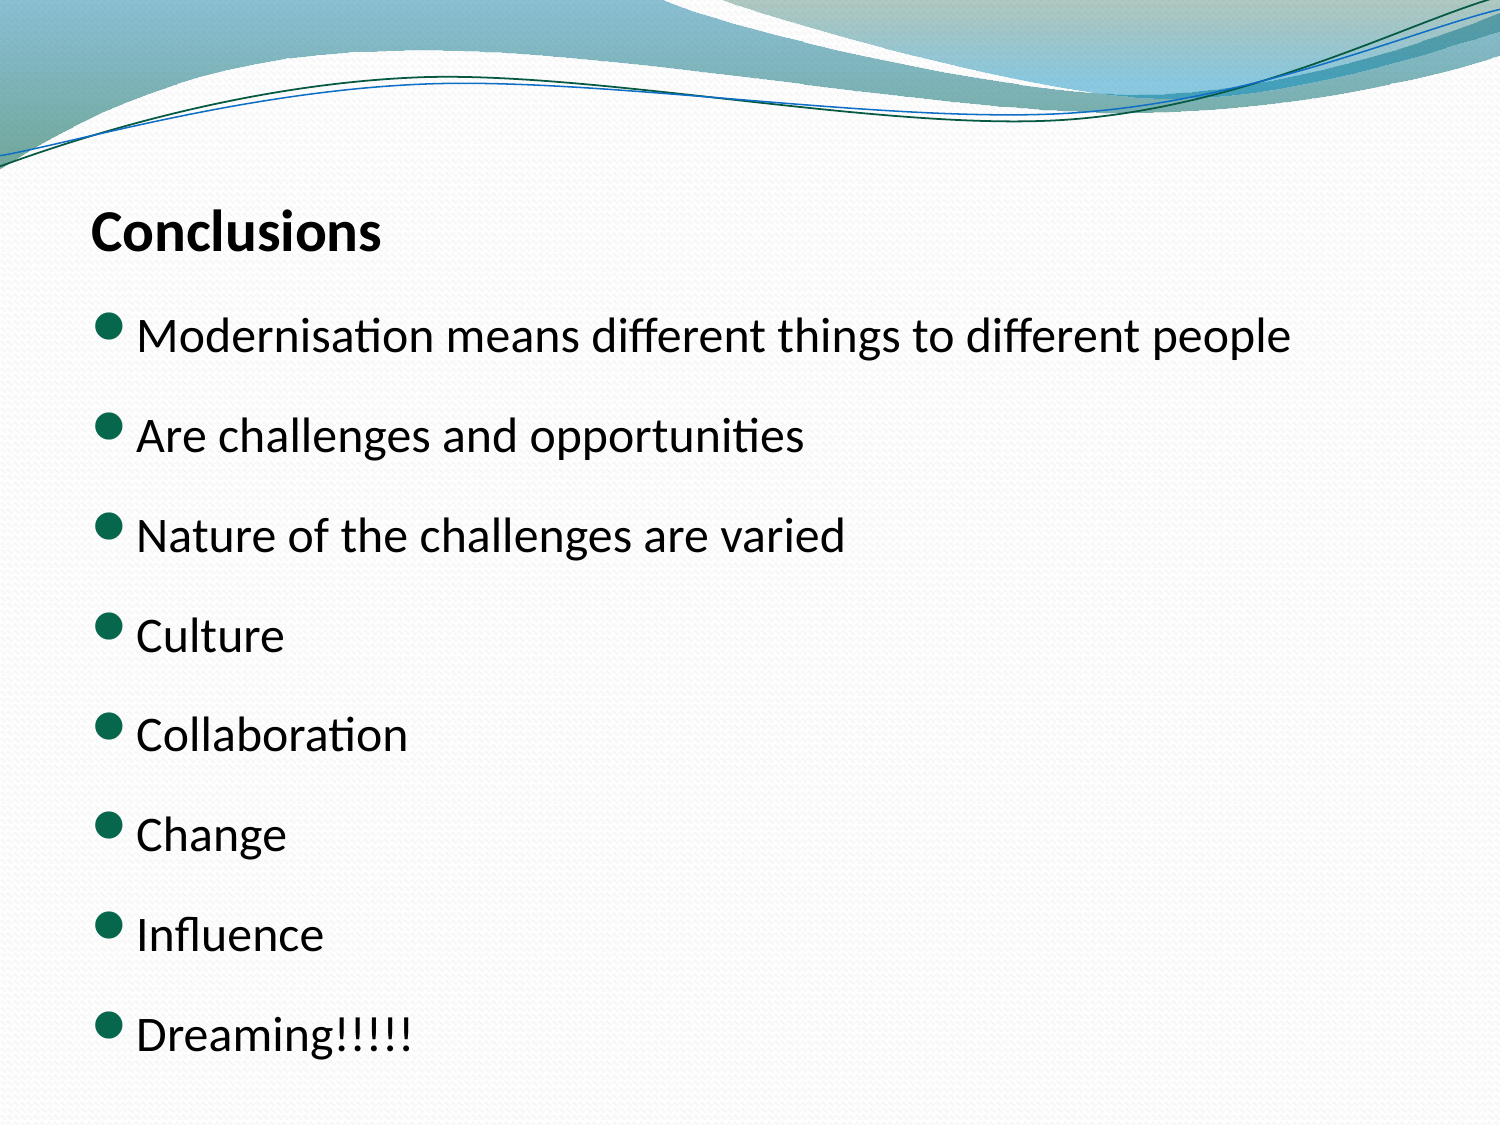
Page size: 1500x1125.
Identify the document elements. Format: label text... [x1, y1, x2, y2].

list Conclusions Modernisation means different things to different people Are challenges and opportunities Nature of the challenges are varied Culture Collaboration Change Influence Dreaming!!!!! [76, 149, 1427, 1071]
title [76, 113, 1427, 149]
